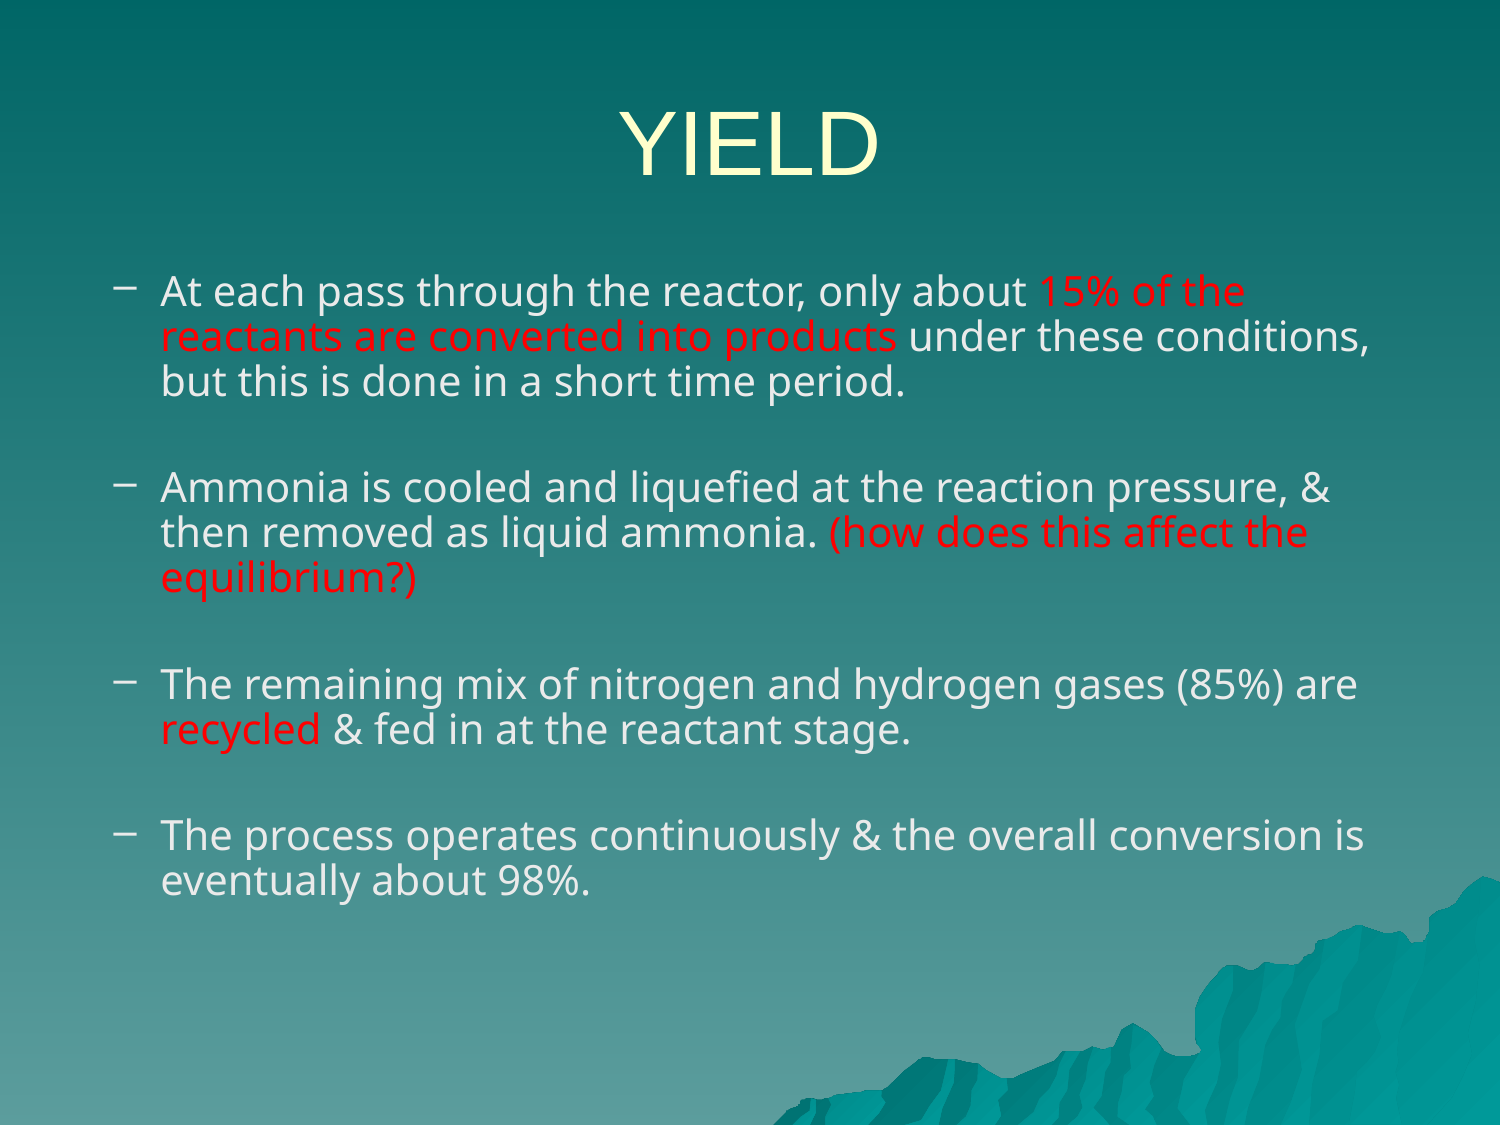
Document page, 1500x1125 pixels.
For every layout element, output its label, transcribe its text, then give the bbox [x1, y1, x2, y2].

title YIELD [74, 45, 1426, 233]
list At each pass through the reactor, only about 15% of the reactants are converted into products under these conditions, but this is done in a short time period. Ammonia is cooled and liquefied at the reaction pressure, & then removed as liquid ammonia. (how does this affect the equilibrium?) The remaining mix of nitrogen and hydrogen gases (85%) are recycled & fed in at the reactant stage. The process operates continuously & the overall conversion is eventually about 98%. [23, 262, 1426, 1006]
